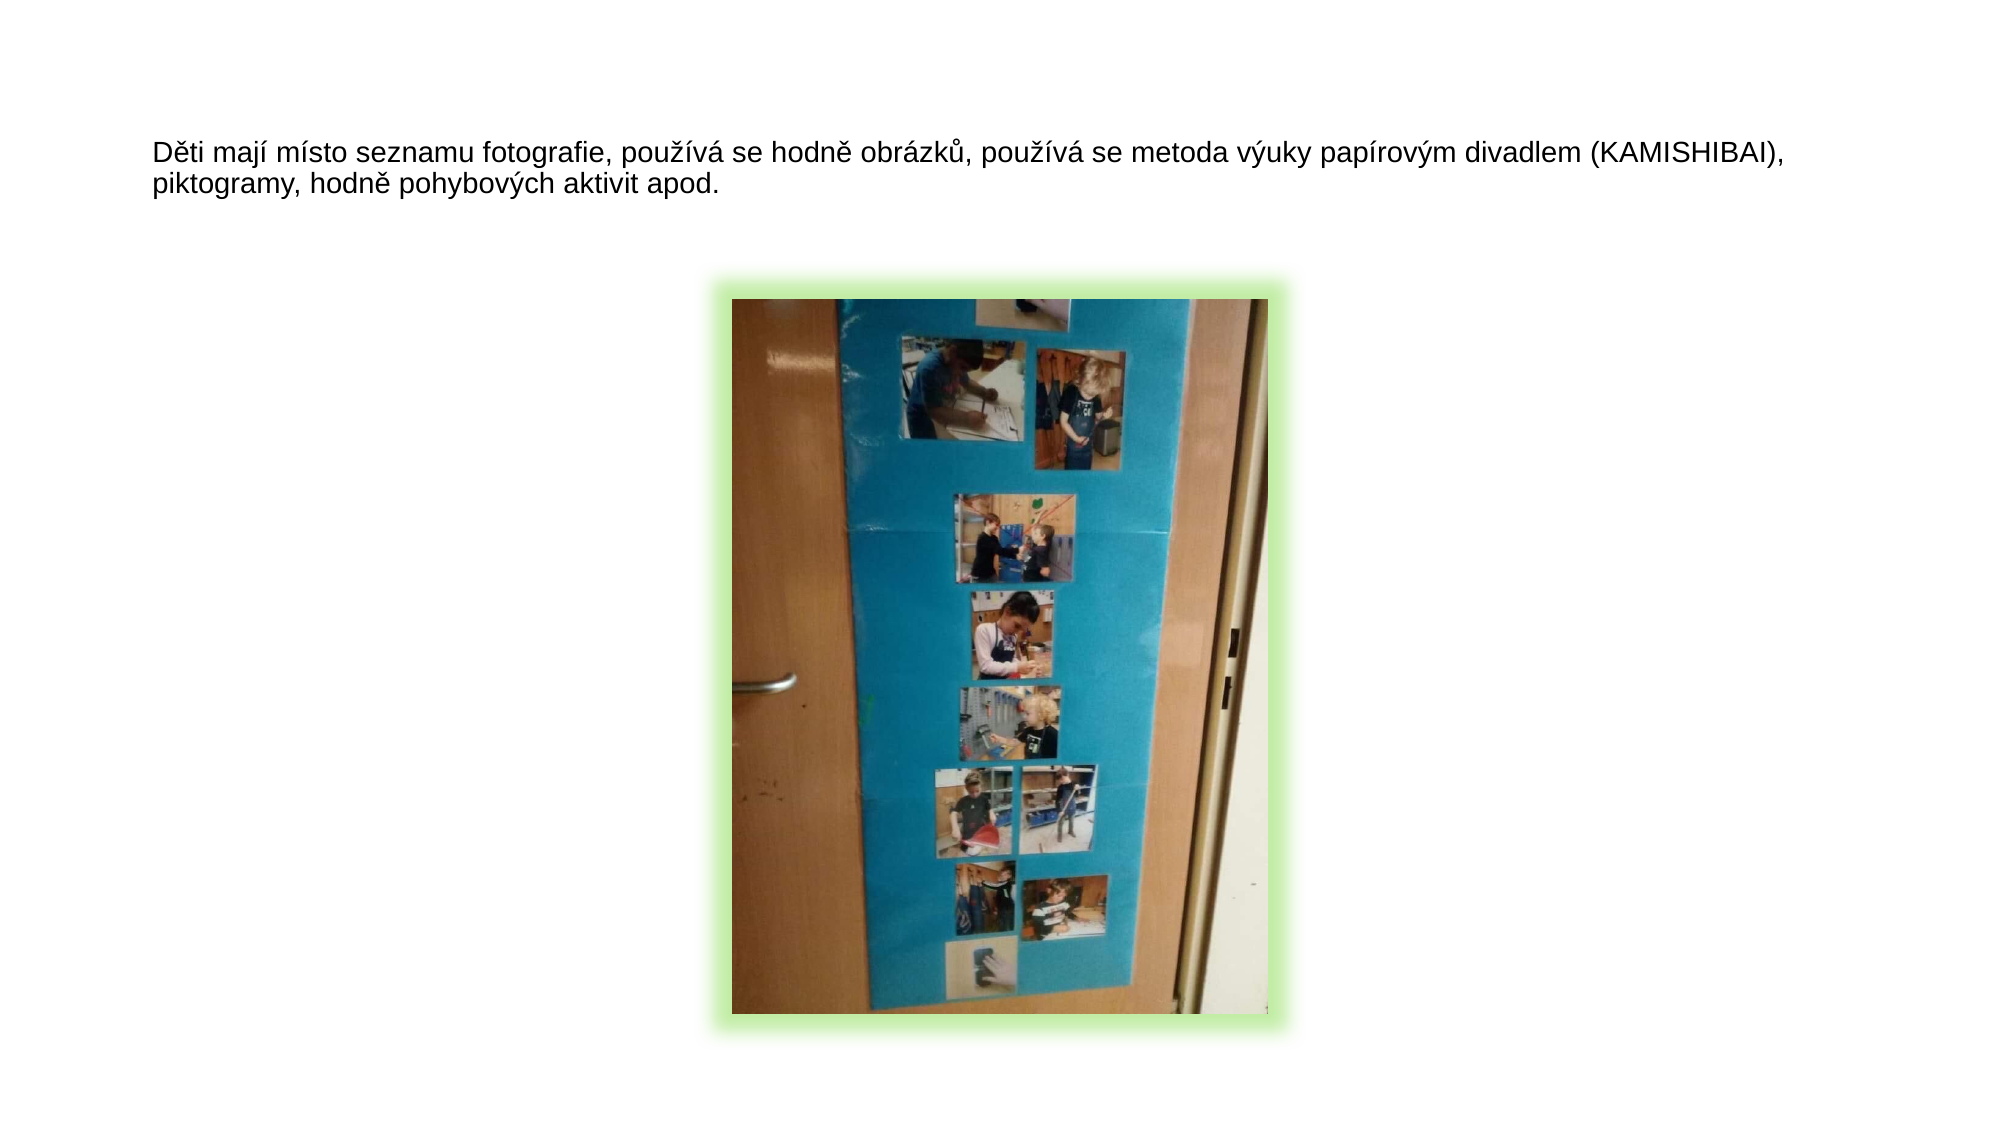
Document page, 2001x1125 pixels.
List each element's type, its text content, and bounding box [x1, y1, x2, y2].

title Děti mají místo seznamu fotografie, používá se hodně obrázků, používá se metoda výuky papírovým divadlem (KAMISHIBAI), piktogramy, hodně pohybových aktivit apod. [137, 59, 1863, 278]
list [732, 299, 1268, 1014]
